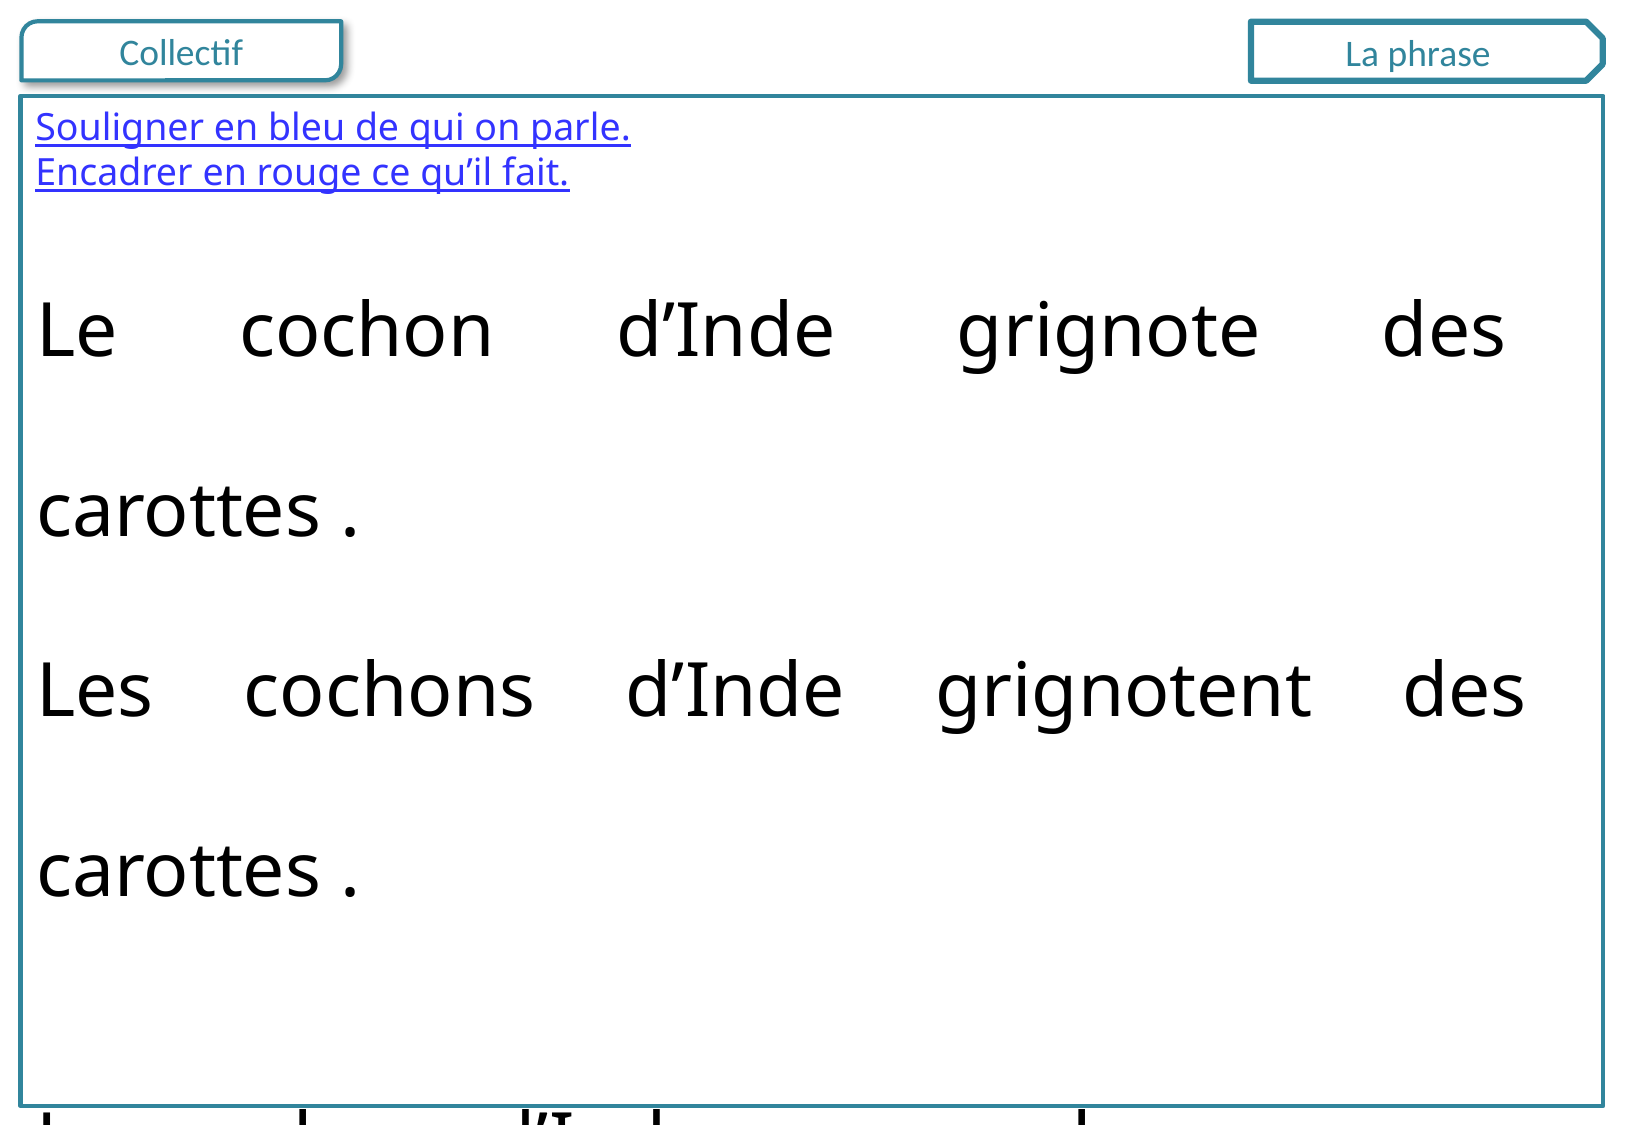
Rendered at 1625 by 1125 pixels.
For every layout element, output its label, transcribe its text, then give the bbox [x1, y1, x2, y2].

list Le cochon d’Inde grignote des carottes . Les cochons d’Inde grignotent des carottes . Le cochon d’Inde mange beaucoup . Les cochons d’Inde mangent beaucoup . [21, 184, 1604, 1106]
list Souligner en bleu de qui on parle. Encadrer en rouge ce qu’il fait. [18, 94, 1605, 1108]
list La phrase [1251, 21, 1585, 81]
